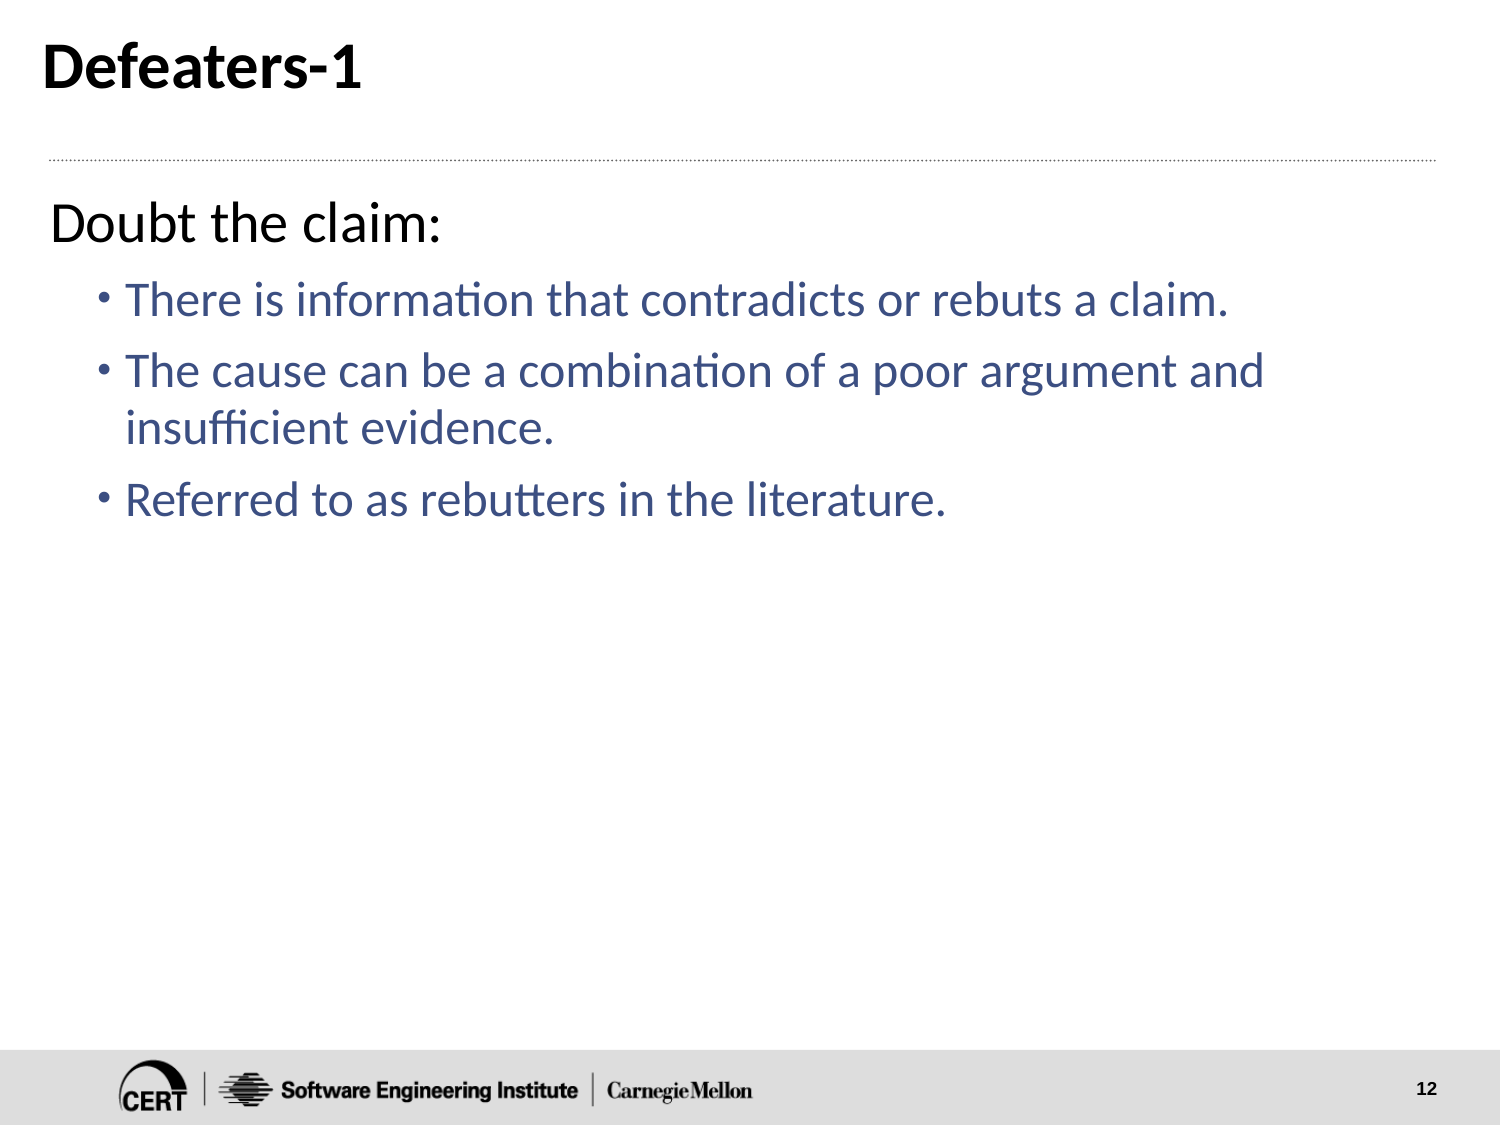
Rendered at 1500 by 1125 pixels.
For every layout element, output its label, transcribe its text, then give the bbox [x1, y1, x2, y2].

list Doubt the claim: There is information that contradicts or rebuts a claim. The cause can be a combination of a poor argument and insufficient evidence. Referred to as rebutters in the literature. [49, 187, 1438, 1001]
title Defeaters-1 [42, 37, 1434, 155]
picture [102, 1056, 765, 1117]
